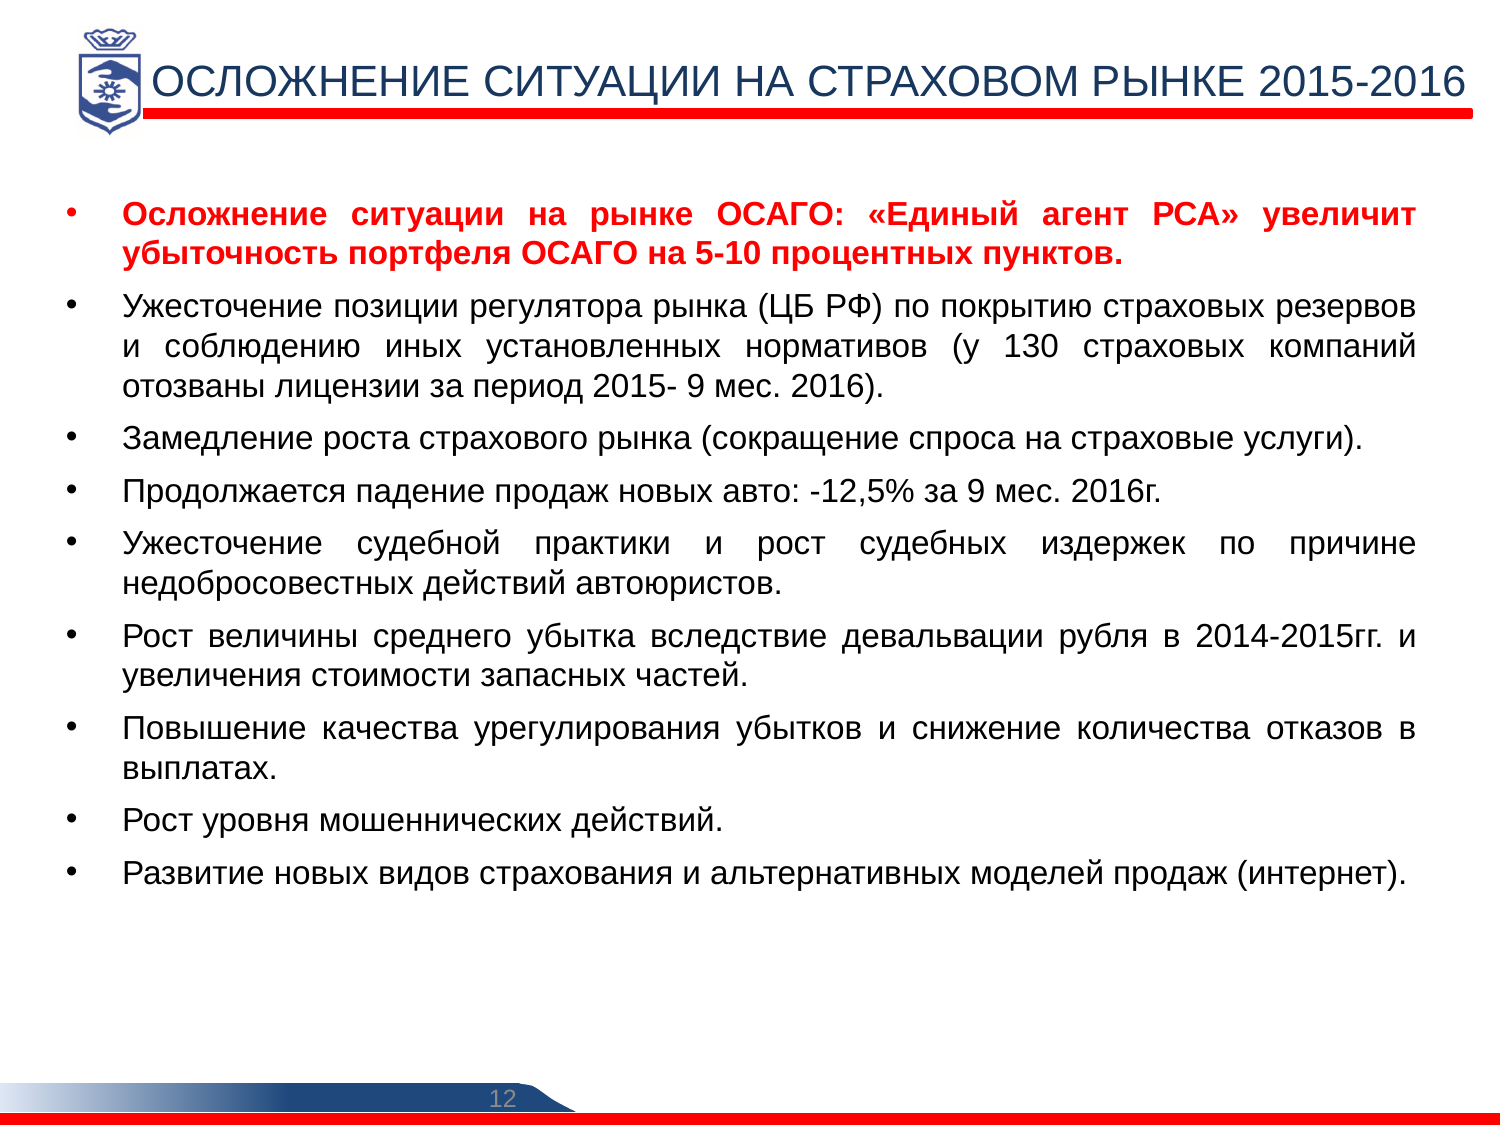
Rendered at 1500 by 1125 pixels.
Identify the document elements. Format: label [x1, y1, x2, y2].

text_box [0, 26, 1500, 1125]
